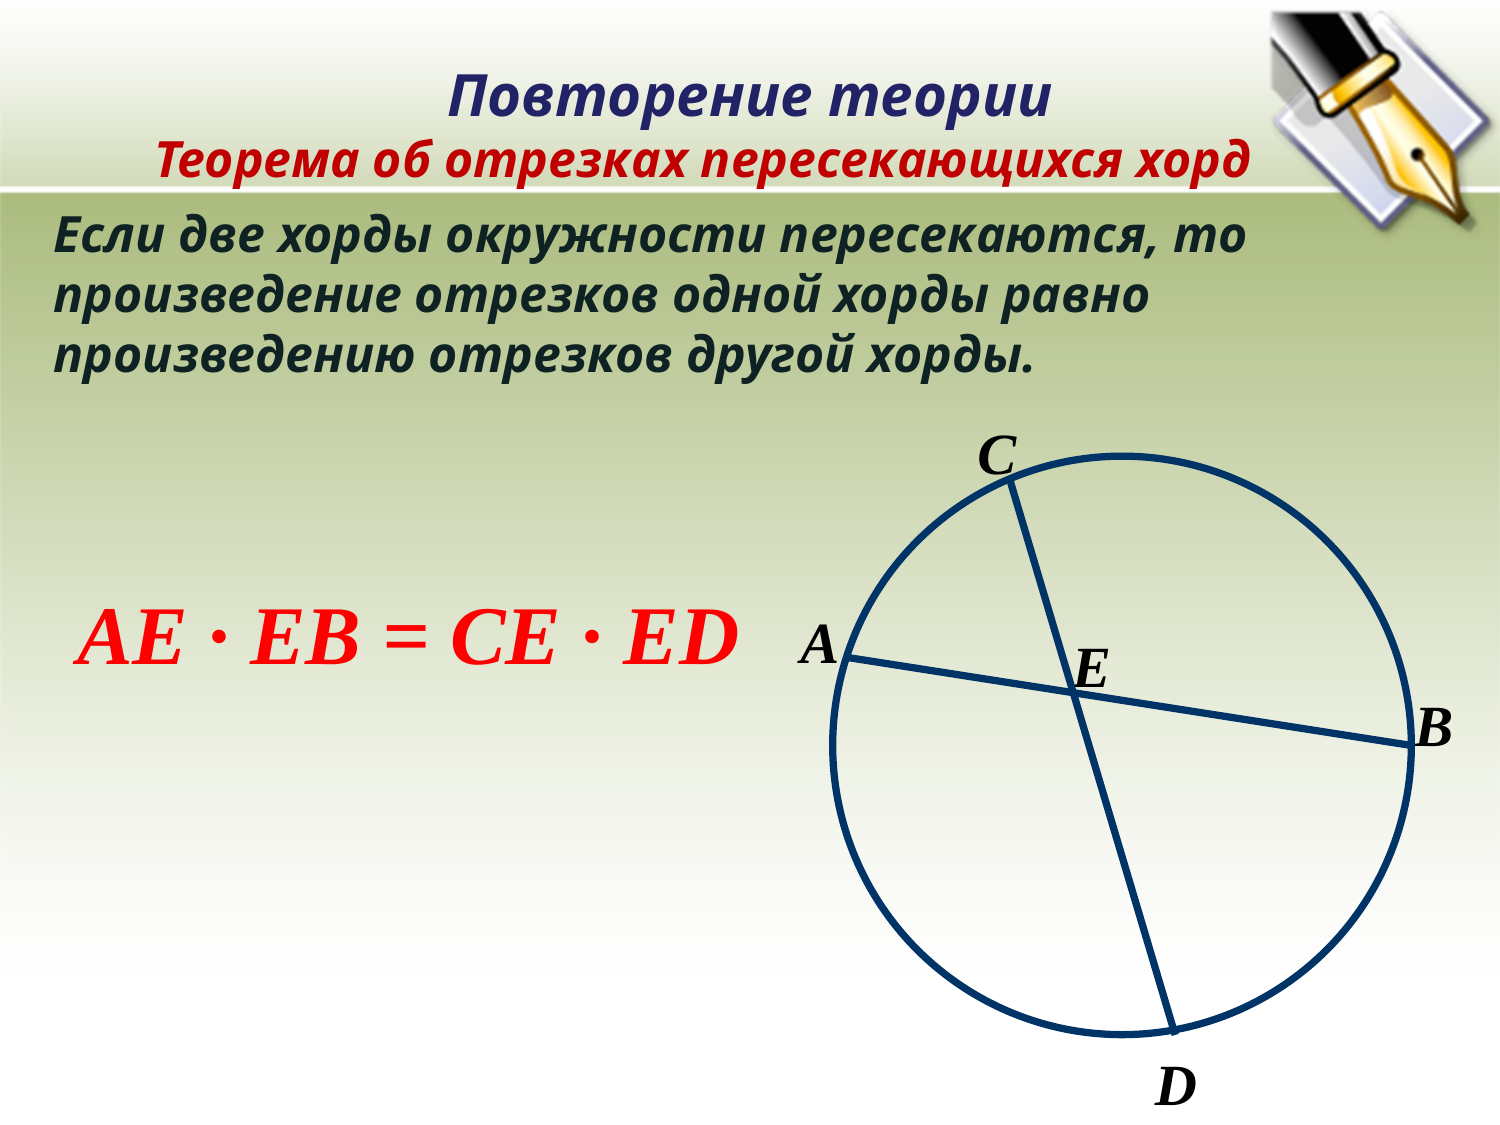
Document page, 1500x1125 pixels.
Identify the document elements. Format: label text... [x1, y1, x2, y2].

text_box D [1140, 1039, 1212, 1125]
picture [0, 0, 1500, 1125]
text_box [1180, 656, 1412, 746]
text_box Повторение теории [88, 45, 1412, 136]
text_box [1180, 753, 1412, 1029]
text_box Если две хорды окружности пересекаются, то произведение отрезков одной хорды равно произведению отрезков другой хорды. [38, 194, 1431, 390]
text_box [1032, 456, 1397, 655]
text_box Теорема об отрезках пересекающихся хорд [0, 119, 1406, 195]
text_box А [785, 597, 855, 683]
text_box АЕ ∙ ЕВ = СЕ ∙ ЕD [62, 574, 755, 689]
text_box B [1411, 680, 1469, 766]
text_box [847, 494, 1004, 655]
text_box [844, 656, 1004, 746]
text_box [1009, 479, 1176, 1036]
text_box [832, 685, 1004, 1010]
text_box C [962, 408, 1032, 494]
